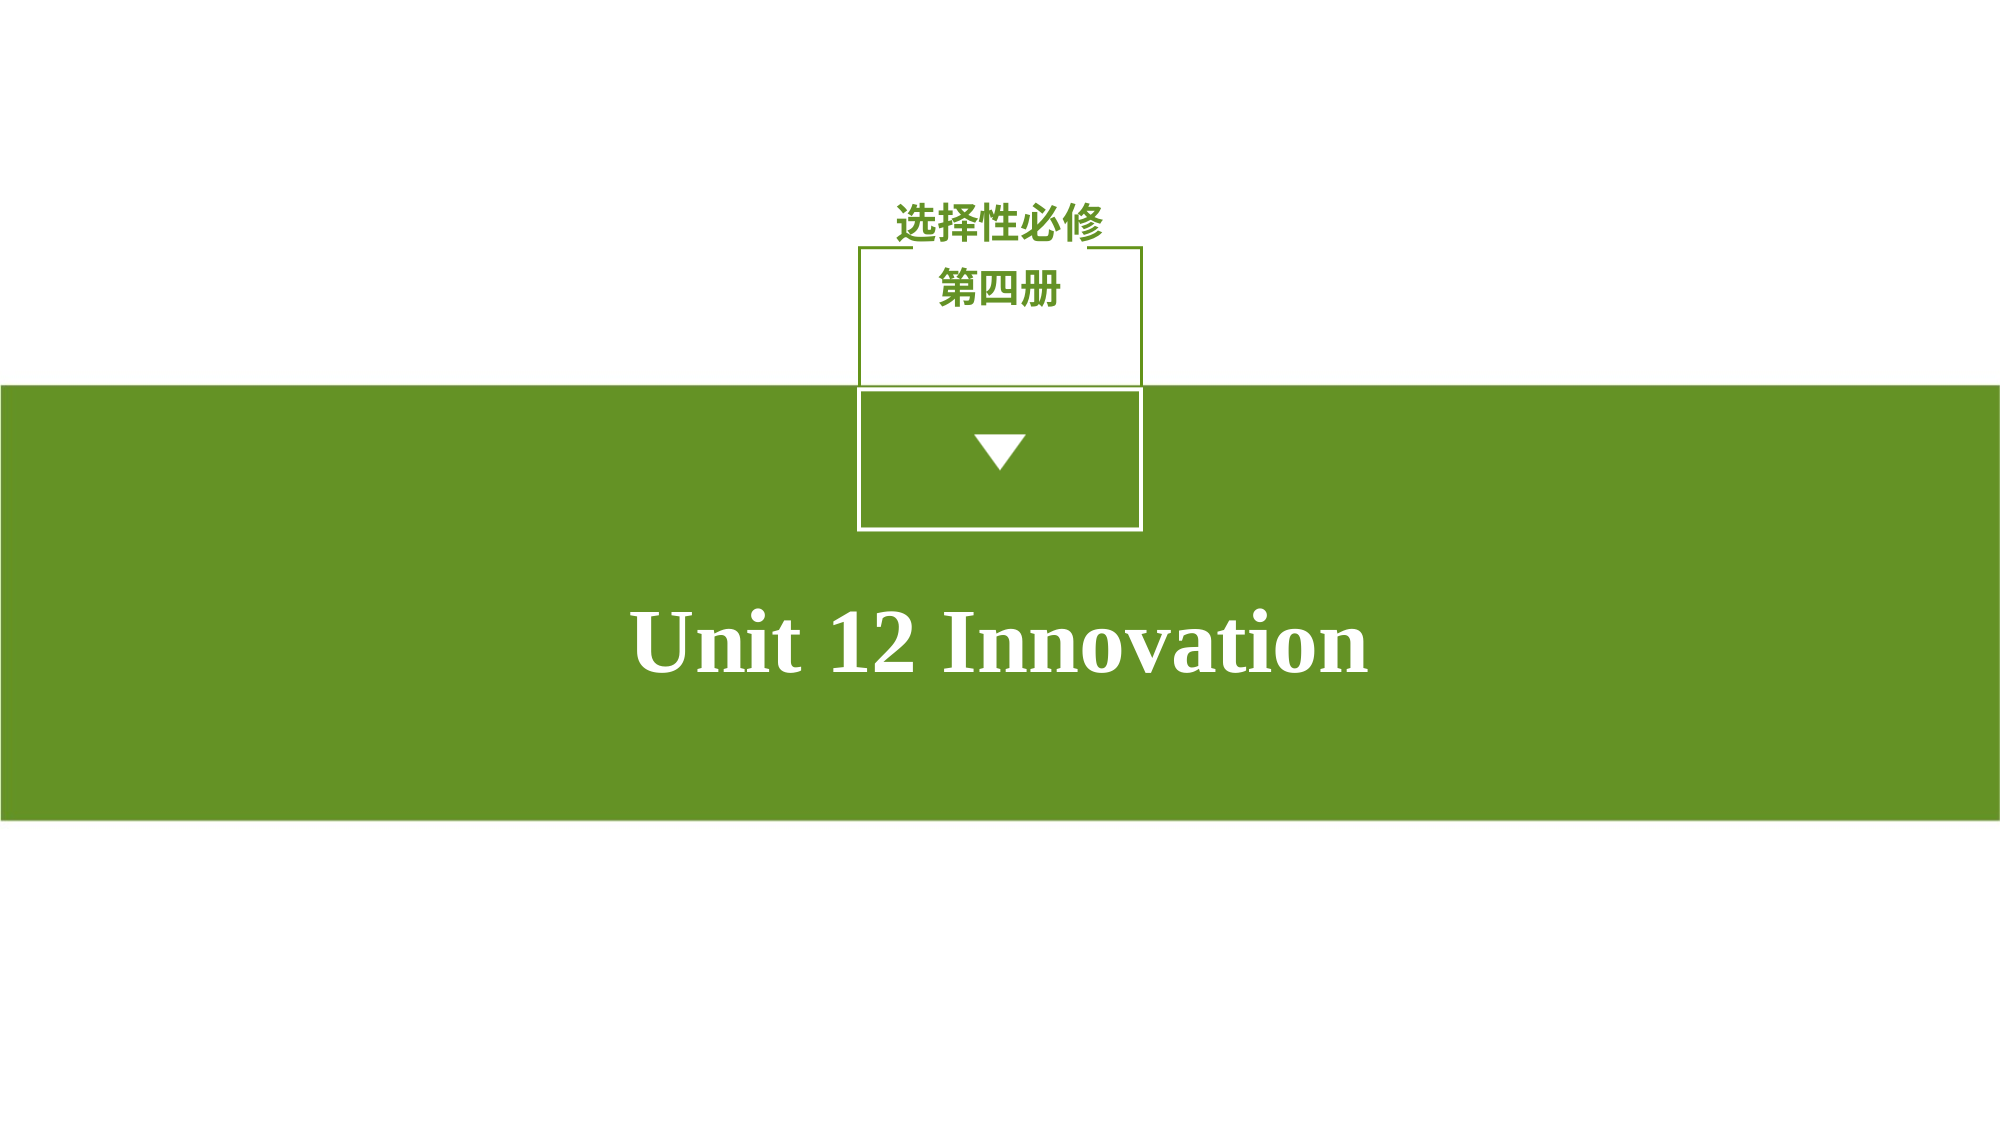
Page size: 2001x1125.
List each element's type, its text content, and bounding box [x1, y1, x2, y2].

text_box 选择性必修第四册 [880, 181, 1119, 312]
picture [0, 0, 2000, 572]
picture [0, 699, 2000, 1125]
text_box Unit 12 Innovation [0, 572, 2000, 699]
